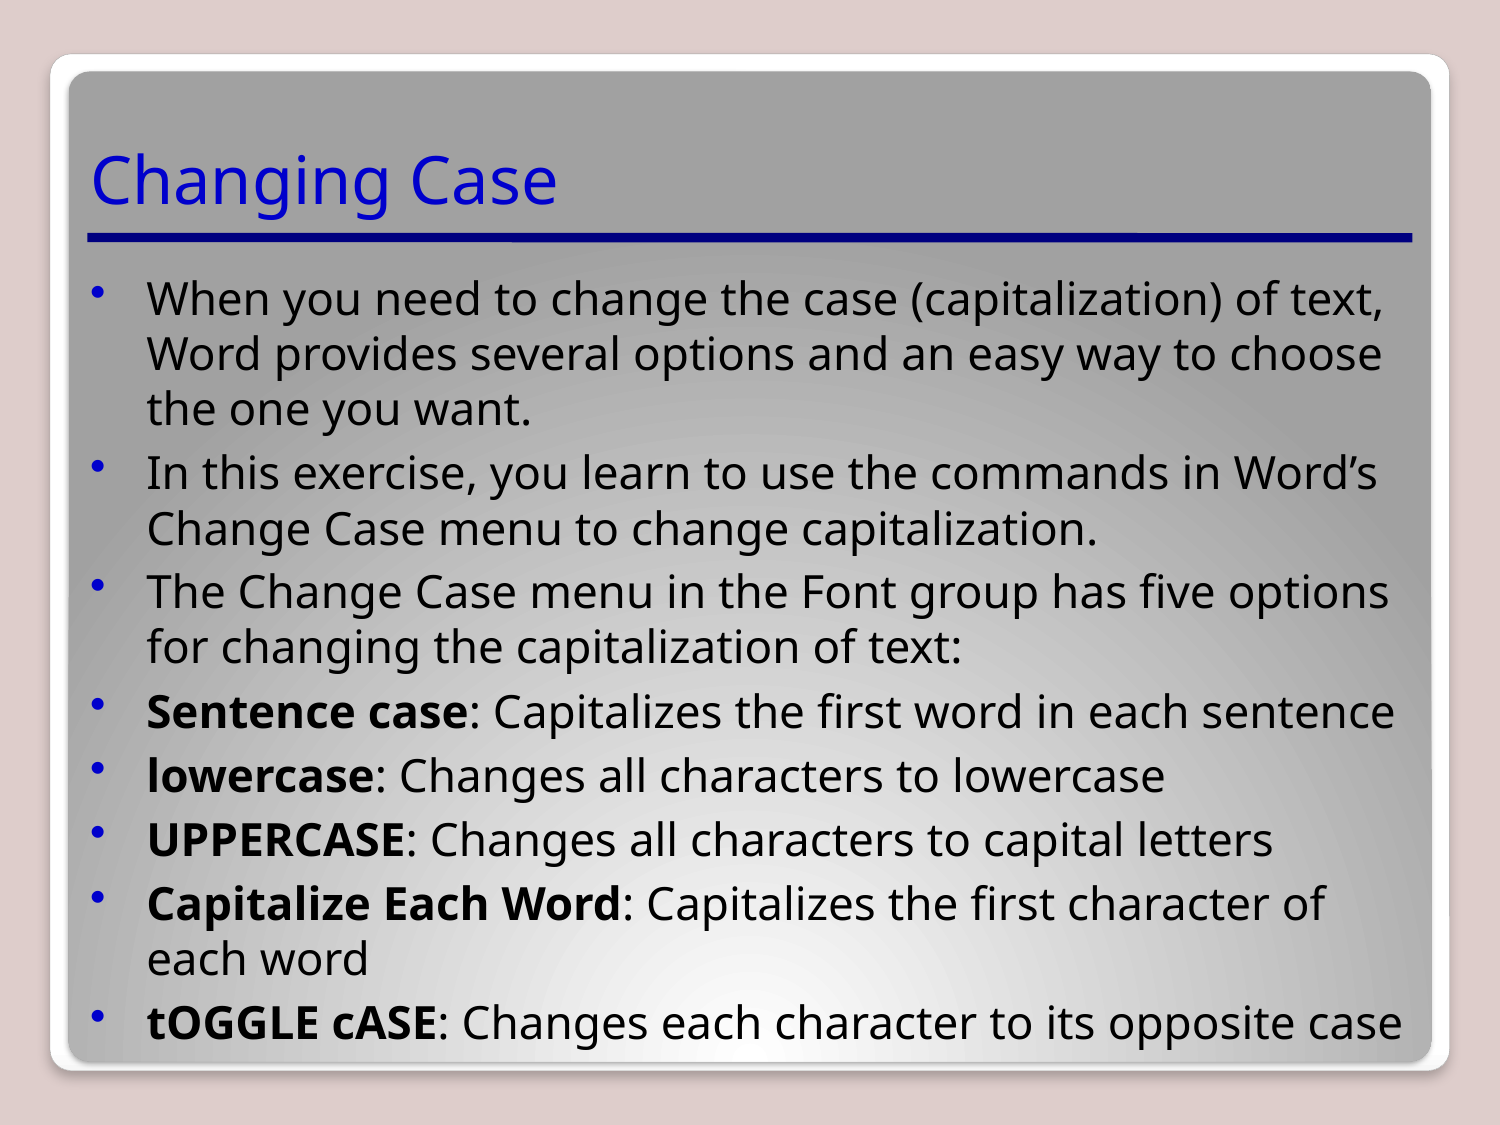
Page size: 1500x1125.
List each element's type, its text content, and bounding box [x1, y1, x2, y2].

title Changing Case [74, 74, 1426, 226]
list When you need to change the case (capitalization) of text, Word provides several options and an easy way to choose the one you want. In this exercise, you learn to use the commands in Word’s Change Case menu to change capitalization. The Change Case menu in the Font group has five options for changing the capitalization of text: Sentence case: Capitalizes the first word in each sentence lowercase: Changes all characters to lowercase UPPERCASE: Changes all characters to capital letters Capitalize Each Word: Capitalizes the first character of each word tOGGLE cASE: Changes each character to its opposite case [74, 262, 1426, 1063]
